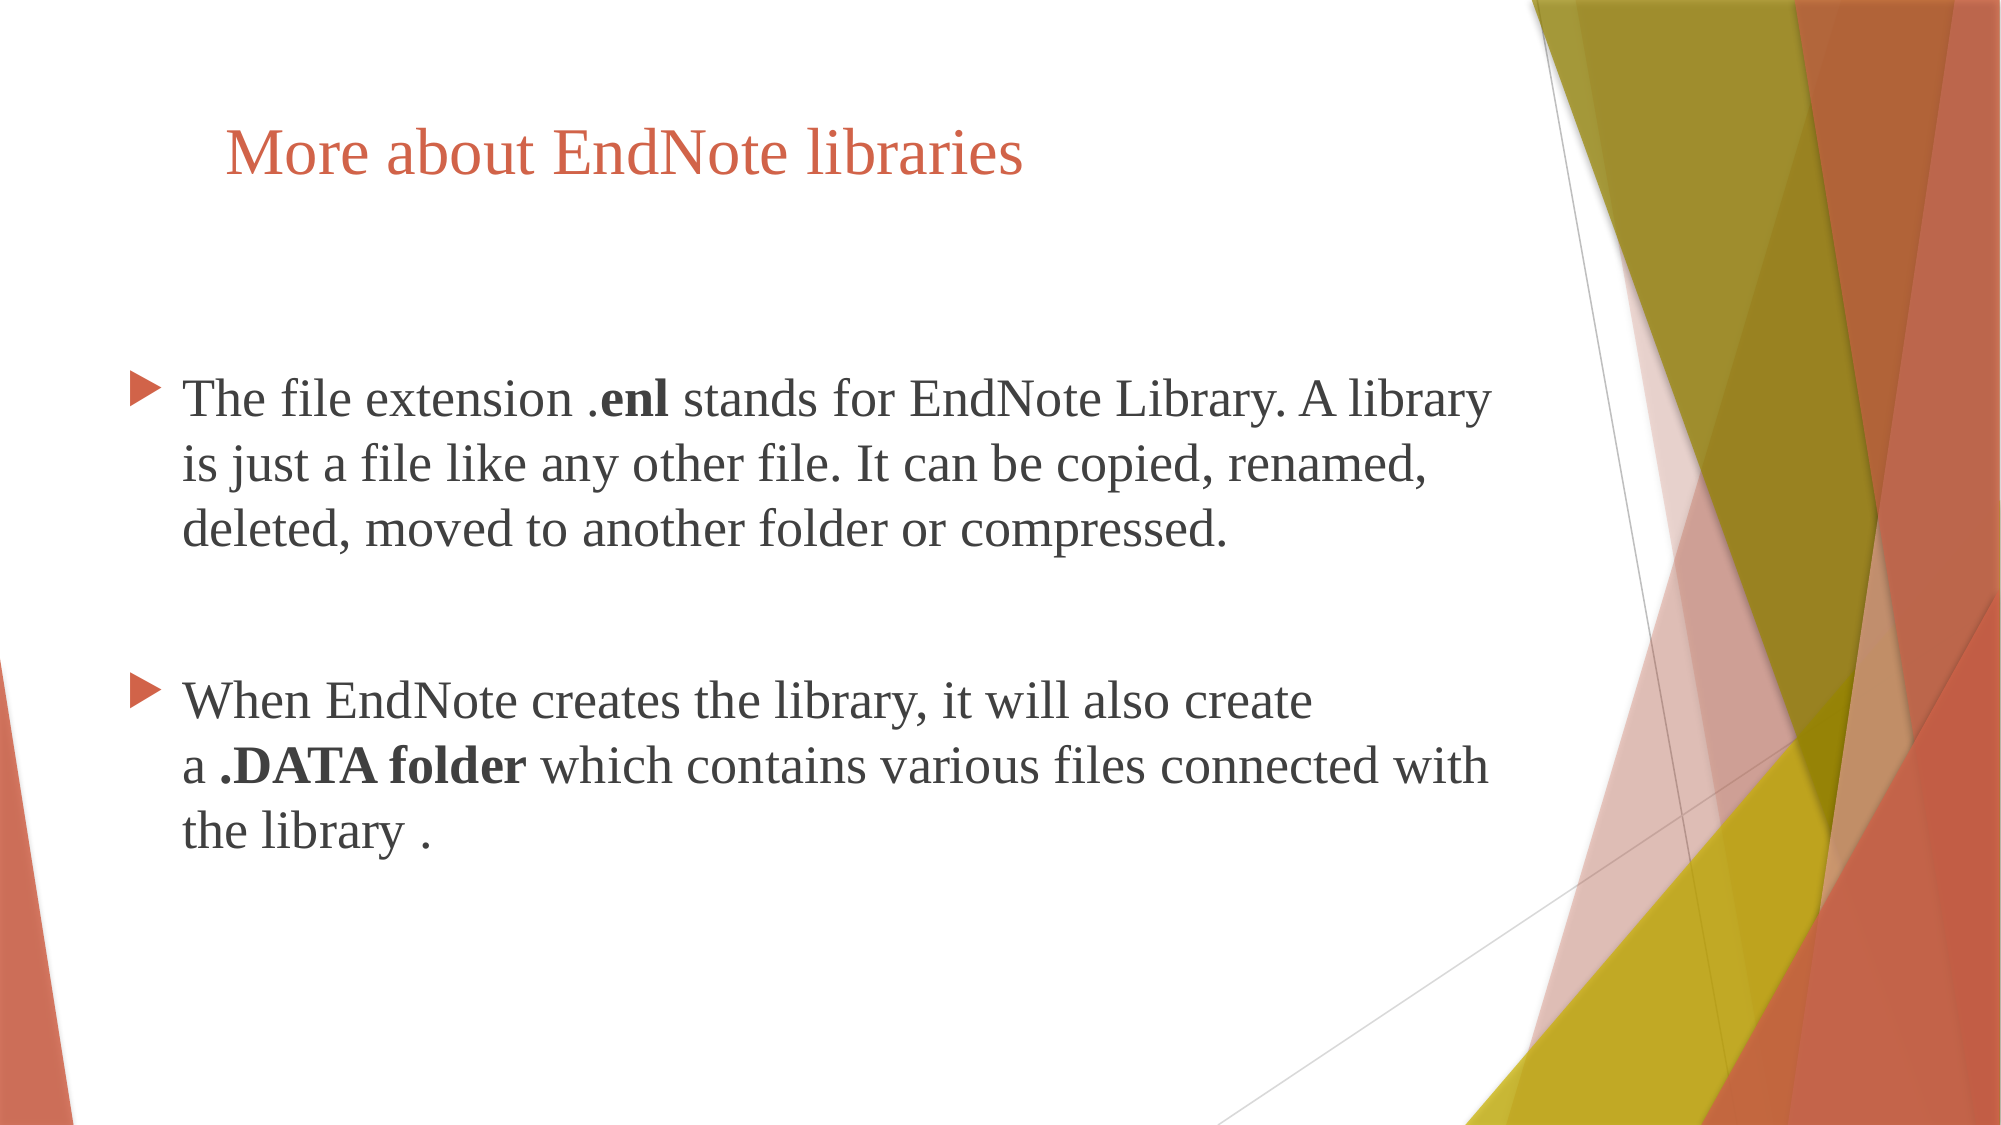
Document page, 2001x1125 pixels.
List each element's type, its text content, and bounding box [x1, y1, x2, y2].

title More about EndNote libraries [111, 99, 1522, 317]
list The file extension .enl stands for EndNote Library. A library is just a file like any other file. It can be copied, renamed, deleted, moved to another folder or compressed. When EndNote creates the library, it will also create a .DATA folder which contains various files connected with the library . [111, 354, 1522, 992]
